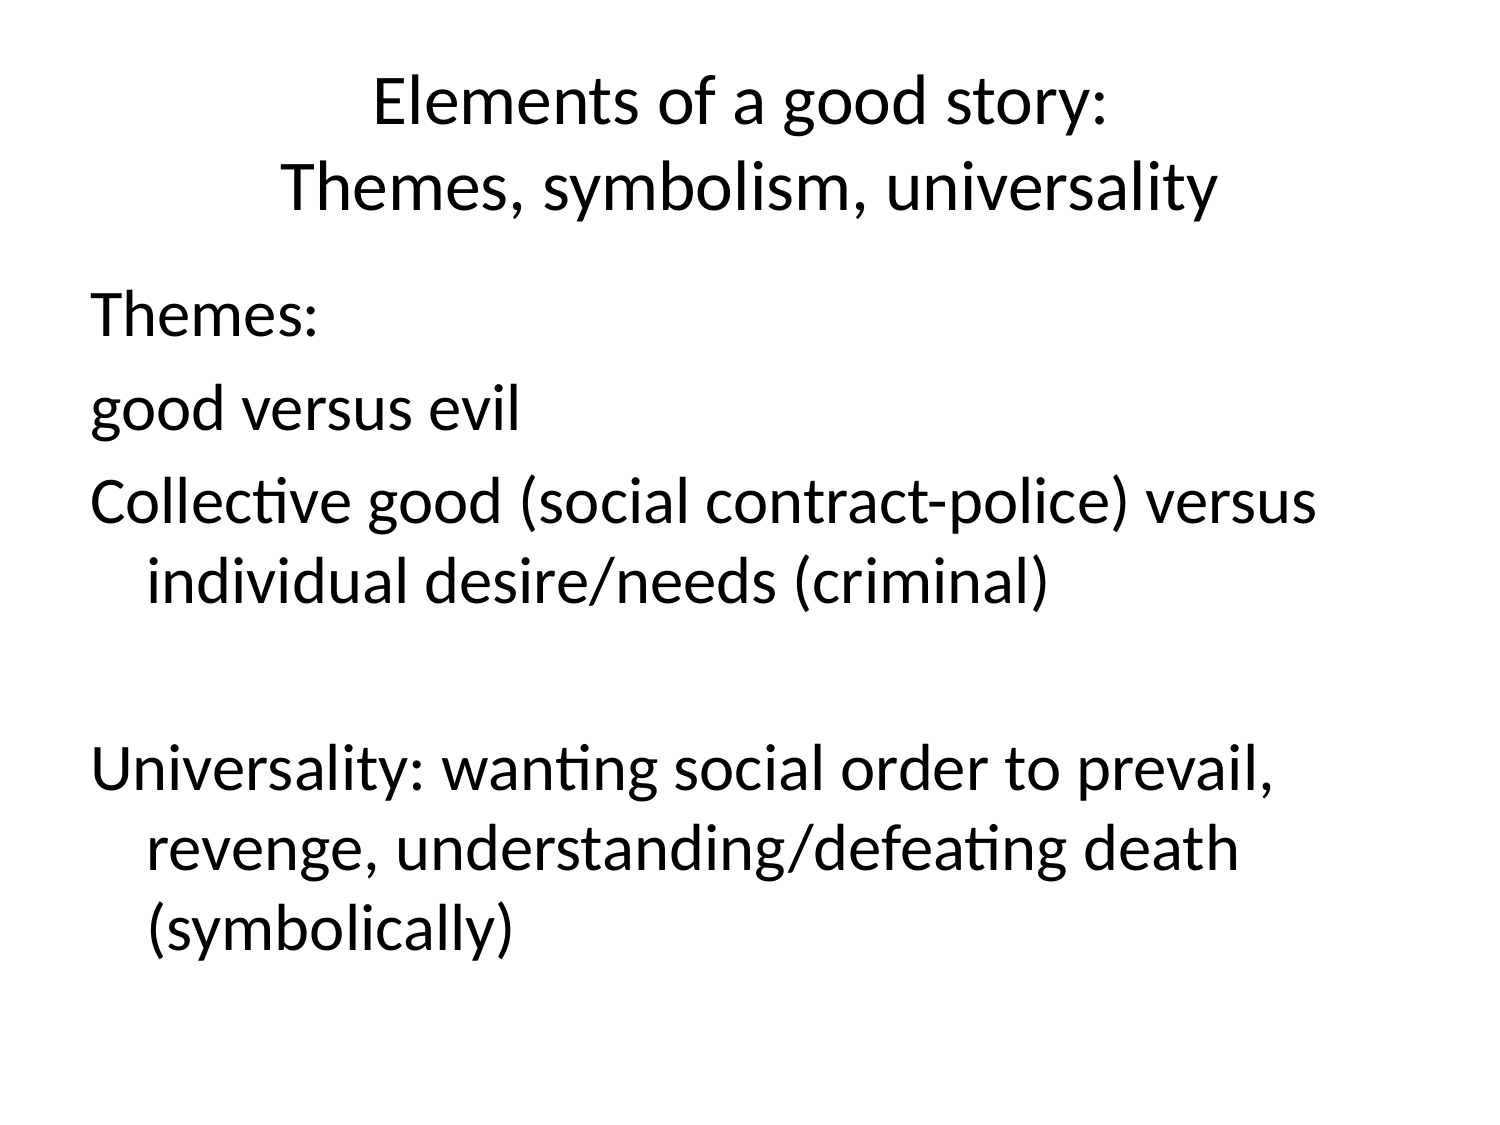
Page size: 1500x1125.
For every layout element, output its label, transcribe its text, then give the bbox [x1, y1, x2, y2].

title Elements of a good story: Themes, symbolism, universality [75, 45, 1425, 233]
list Themes: good versus evil Collective good (social contract-police) versus individual desire/needs (criminal) Universality: wanting social order to prevail, revenge, understanding/defeating death (symbolically) [75, 262, 1425, 1005]
